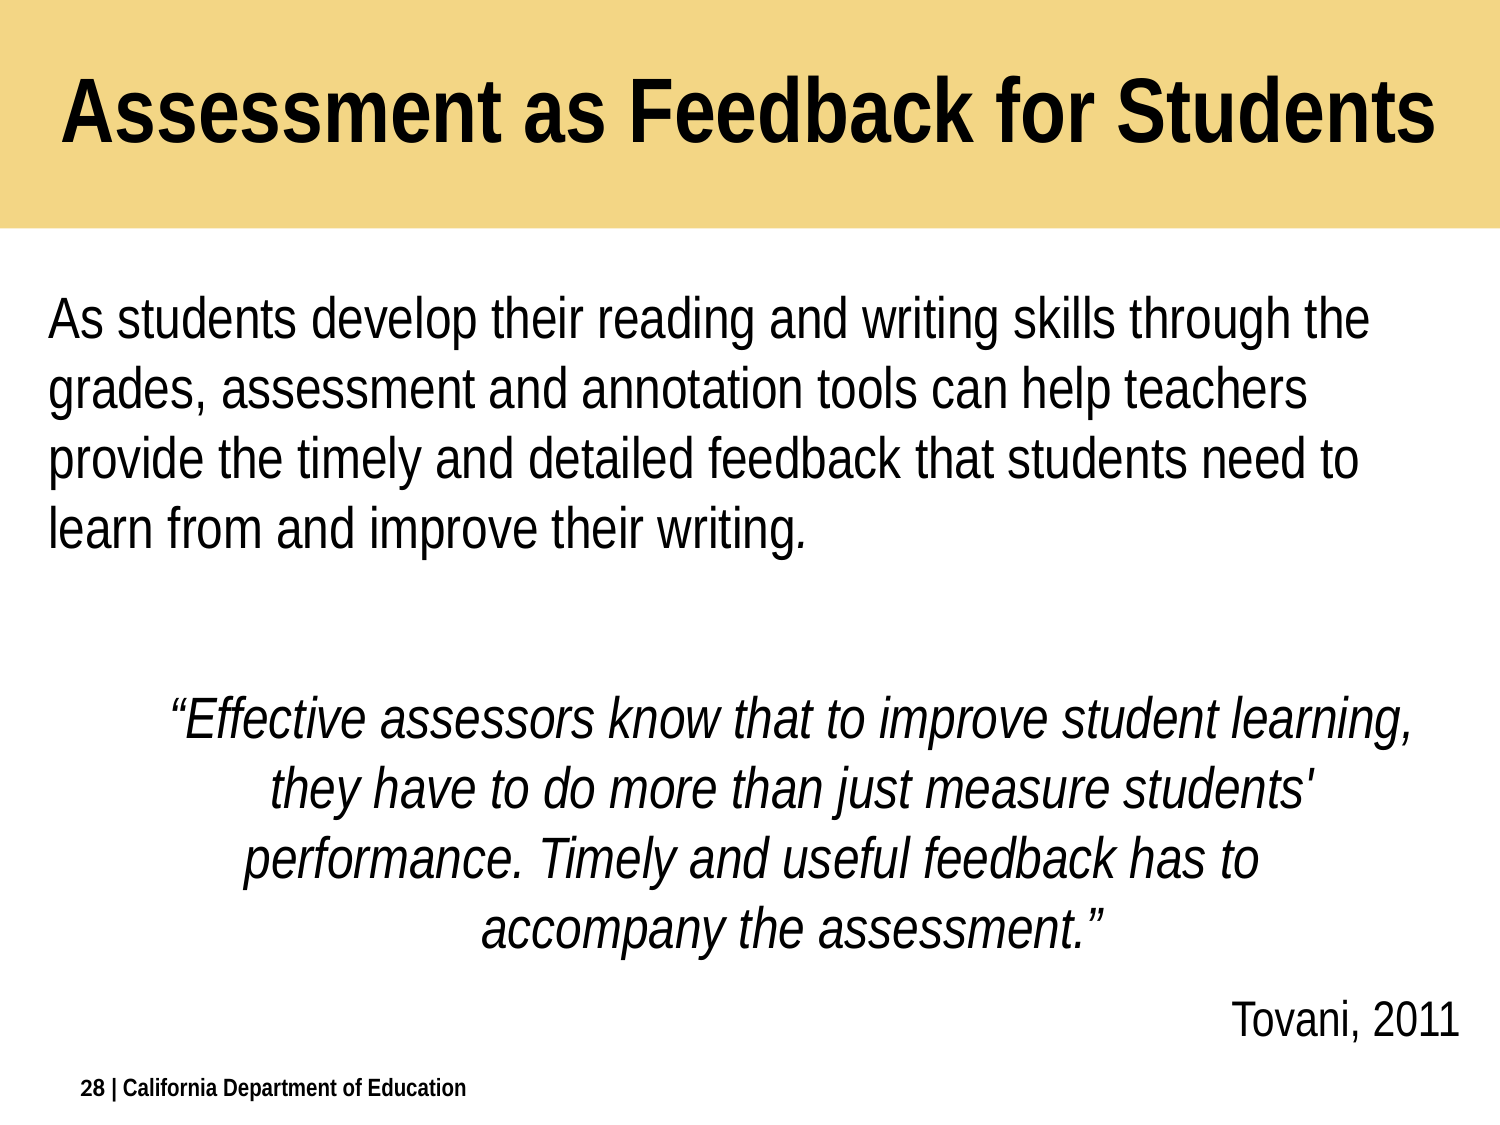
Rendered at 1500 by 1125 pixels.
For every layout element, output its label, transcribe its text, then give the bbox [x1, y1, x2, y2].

list As students develop their reading and writing skills through the grades, assessment and annotation tools can help teachers provide the timely and detailed feedback that students need to learn from and improve their writing. “Effective assessors know that to improve student learning, they have to do more than just measure students' performance. Timely and useful feedback has to accompany the assessment.” Tovani, 2011 [33, 272, 1476, 1078]
footer | California Department of Education [96, 1064, 699, 1124]
title Assessment as Feedback for Students [0, 11, 1500, 200]
slide_number 28 [55, 1064, 96, 1124]
